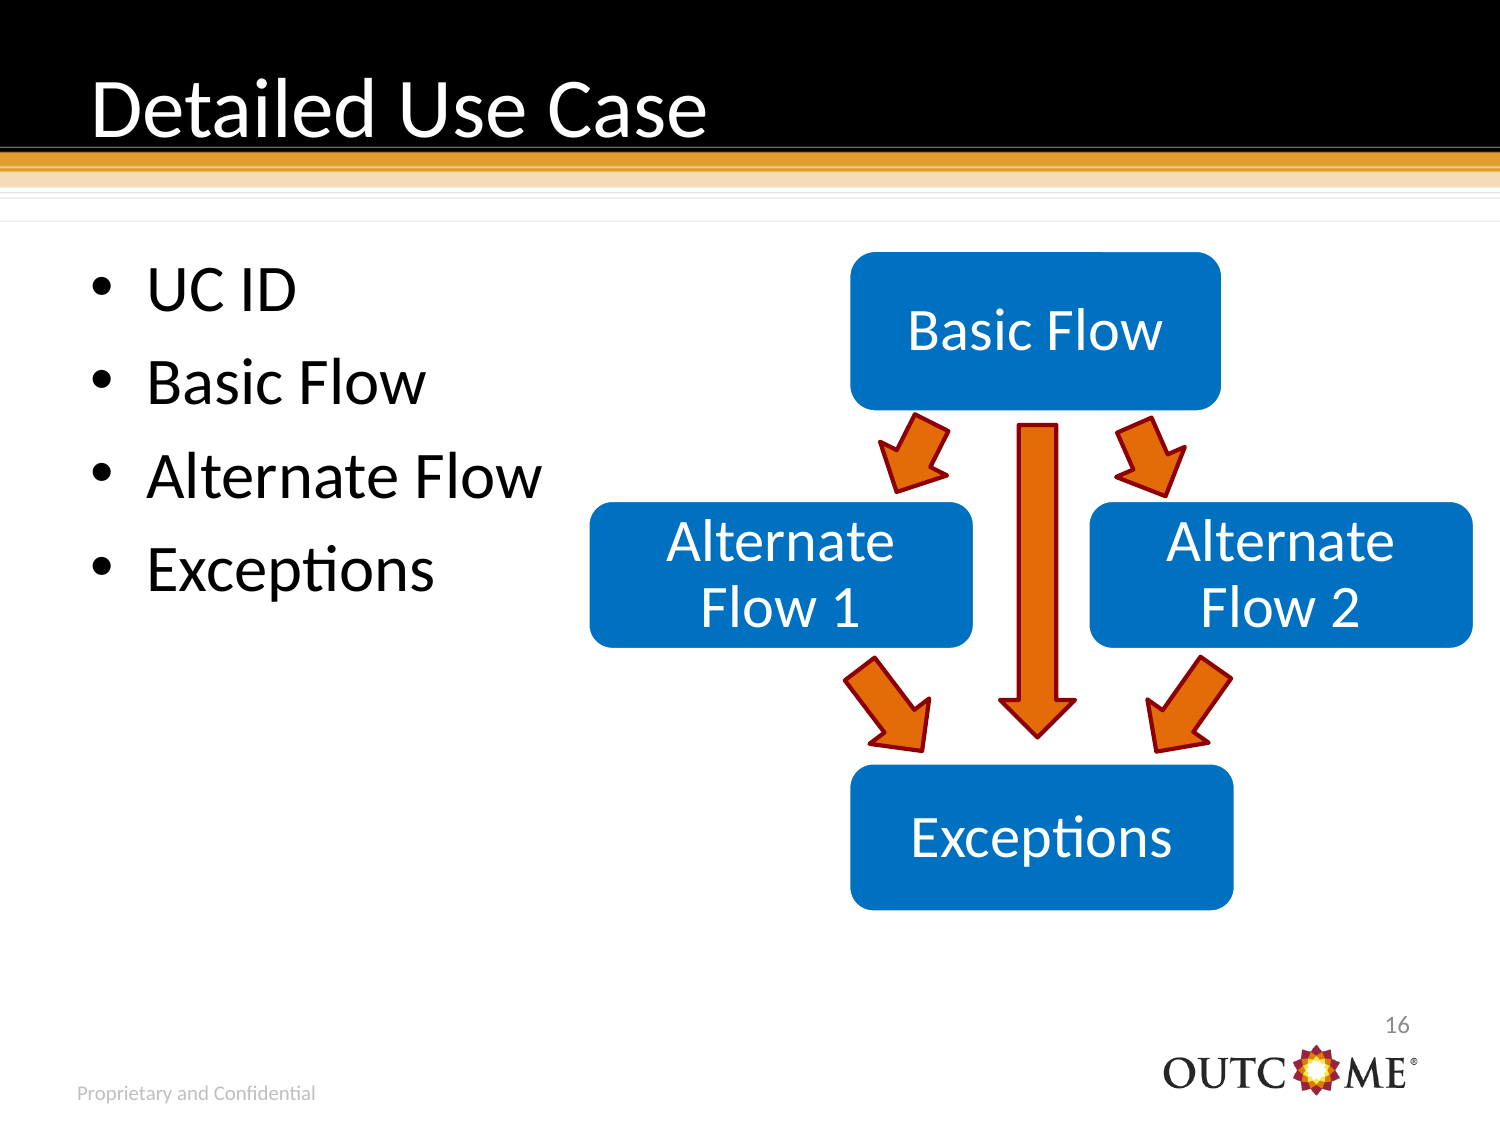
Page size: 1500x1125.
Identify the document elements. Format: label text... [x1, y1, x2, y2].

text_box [587, 249, 1476, 913]
list UC ID Basic Flow Alternate Flow Exceptions [75, 237, 1425, 975]
slide_number 15 [1074, 999, 1425, 1048]
picture [1163, 1048, 1418, 1096]
title Detailed Use Case [75, 45, 1425, 163]
picture [0, 0, 1500, 223]
